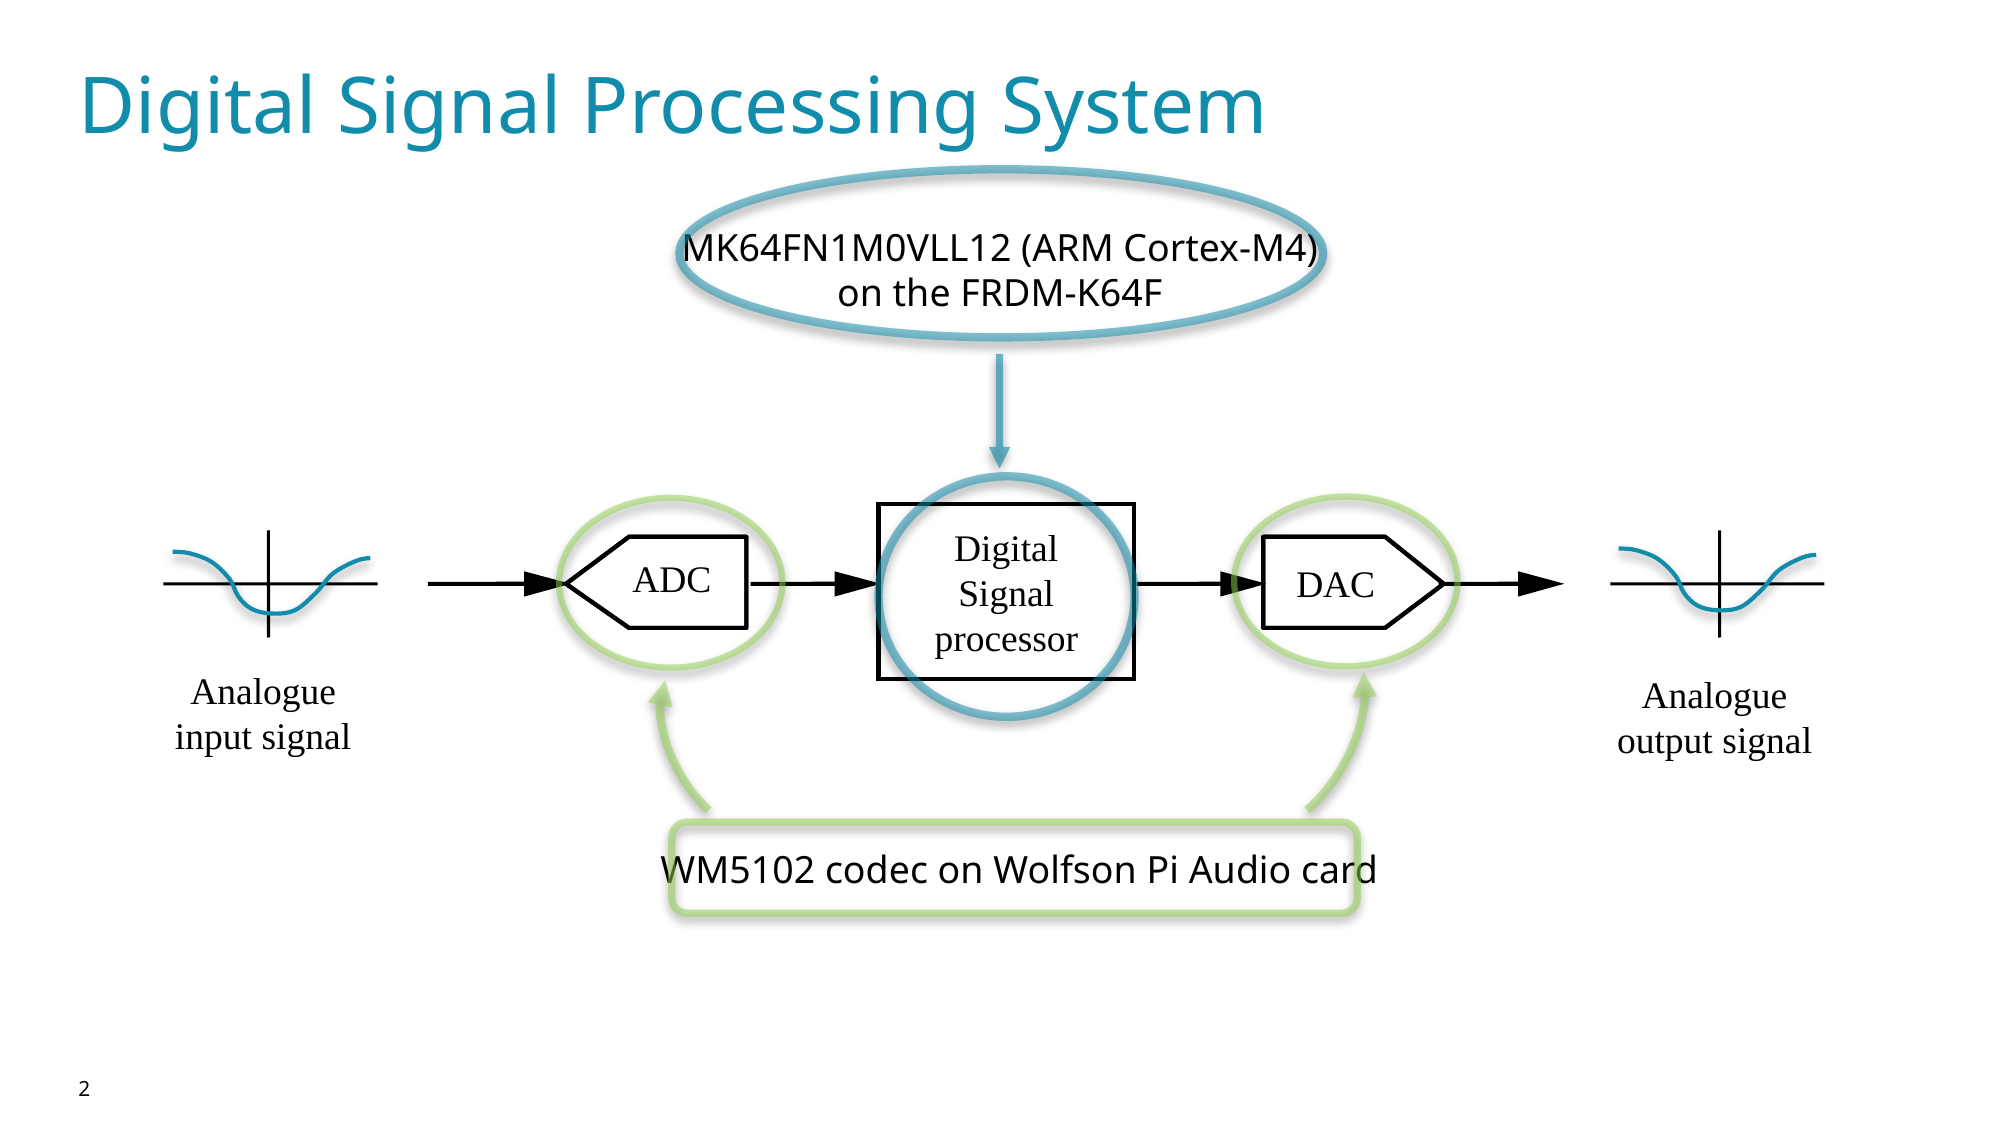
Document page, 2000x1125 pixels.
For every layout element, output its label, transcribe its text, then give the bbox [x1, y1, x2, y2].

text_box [679, 168, 1324, 717]
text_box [558, 496, 1458, 914]
title Digital Signal Processing System [78, 55, 1910, 150]
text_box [1463, 501, 1829, 805]
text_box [157, 501, 553, 805]
